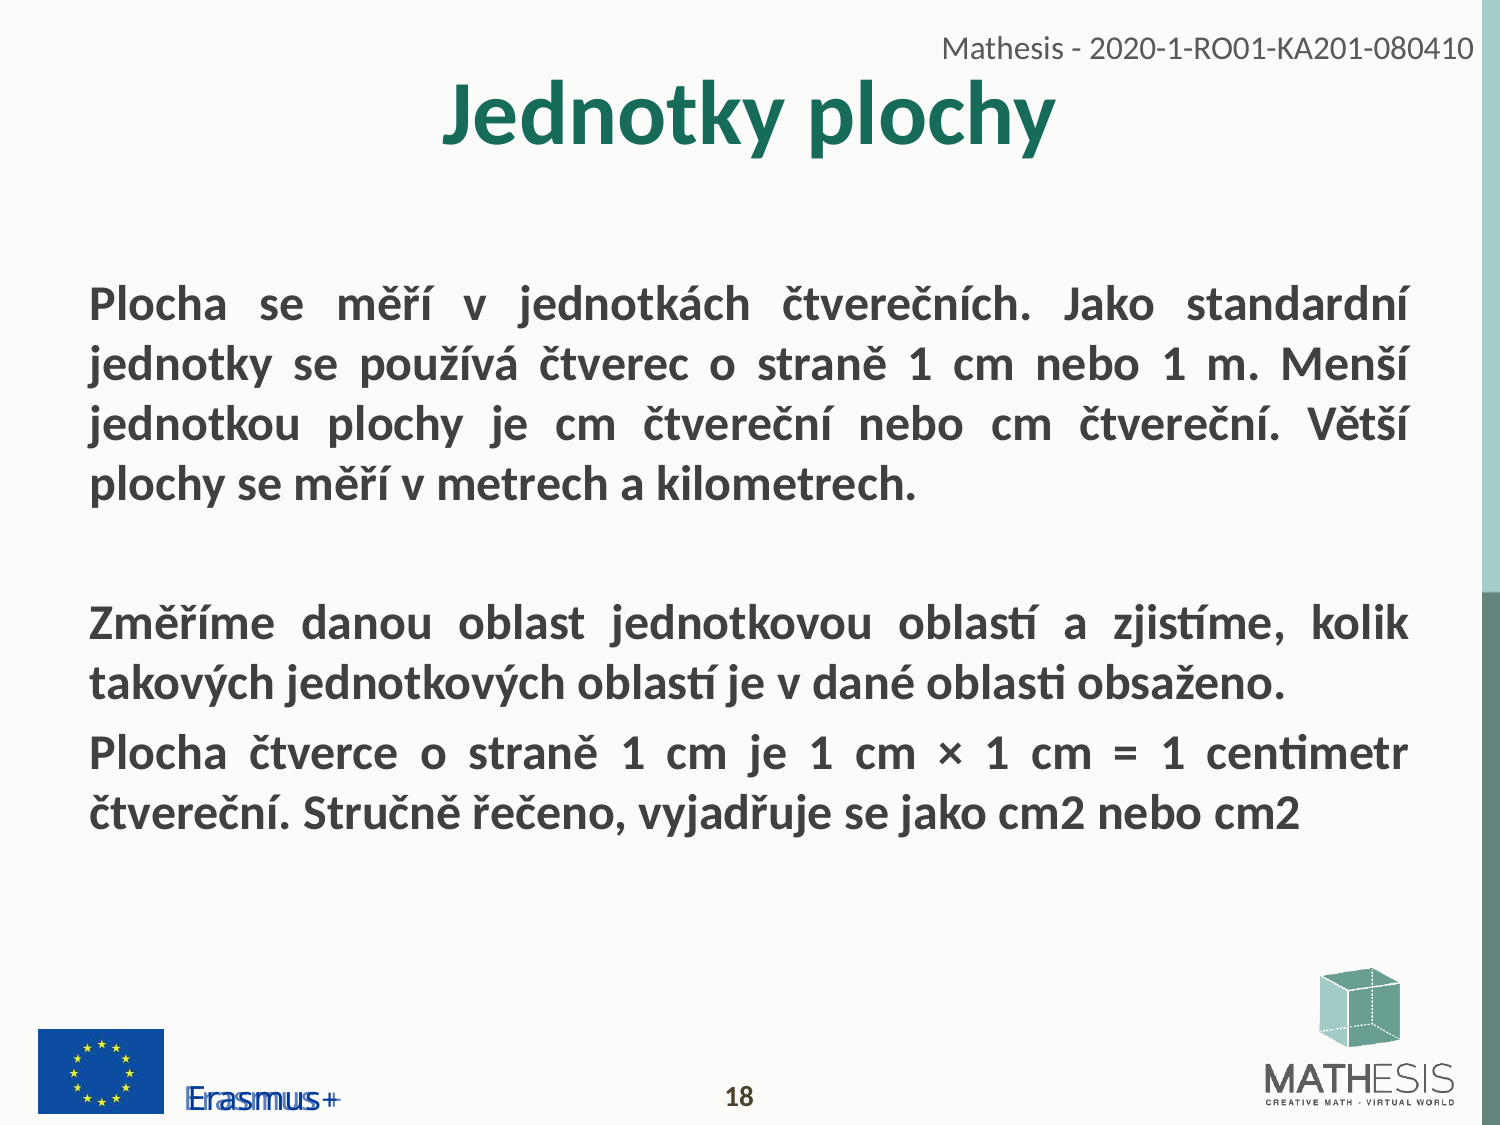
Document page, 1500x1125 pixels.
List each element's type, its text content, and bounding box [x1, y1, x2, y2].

title Jednotky plochy [75, 45, 1425, 233]
list Plocha se měří v jednotkách čtverečních. Jako standardní jednotky se používá čtverec o straně 1 cm nebo 1 m. Menší jednotkou plochy je cm čtvereční nebo cm čtvereční. Větší plochy se měří v metrech a kilometrech. Změříme danou oblast jednotkovou oblastí a zjistíme, kolik takových jednotkových oblastí je v dané oblasti obsaženo. Plocha čtverce o straně 1 cm je 1 cm × 1 cm = 1 centimetr čtvereční. Stručně řečeno, vyjadřuje se jako cm2 nebo cm2 [75, 262, 1425, 1005]
picture [38, 1029, 164, 1114]
